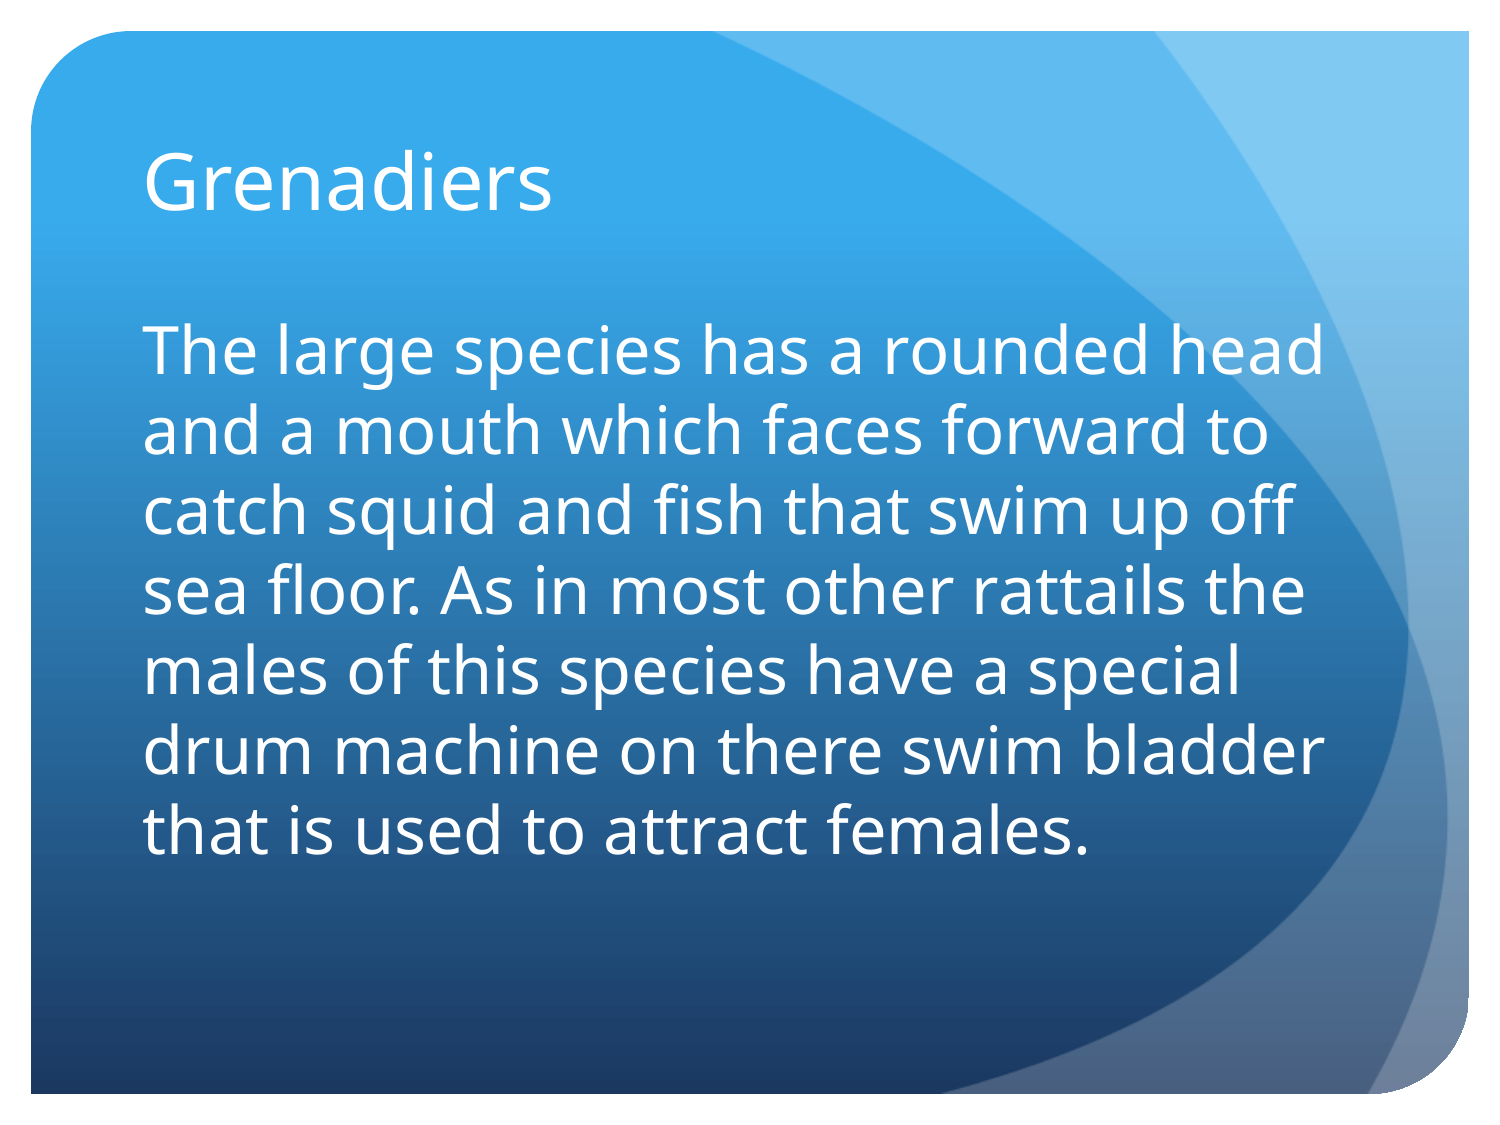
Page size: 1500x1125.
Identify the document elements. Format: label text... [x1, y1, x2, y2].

title Grenadiers [127, 62, 1372, 234]
list The large species has a rounded head and a mouth which faces forward to catch squid and fish that swim up off sea floor. As in most other rattails the males of this species have a special drum machine on there swim bladder that is used to attract females. [127, 299, 1372, 991]
picture [24, 30, 1473, 1094]
